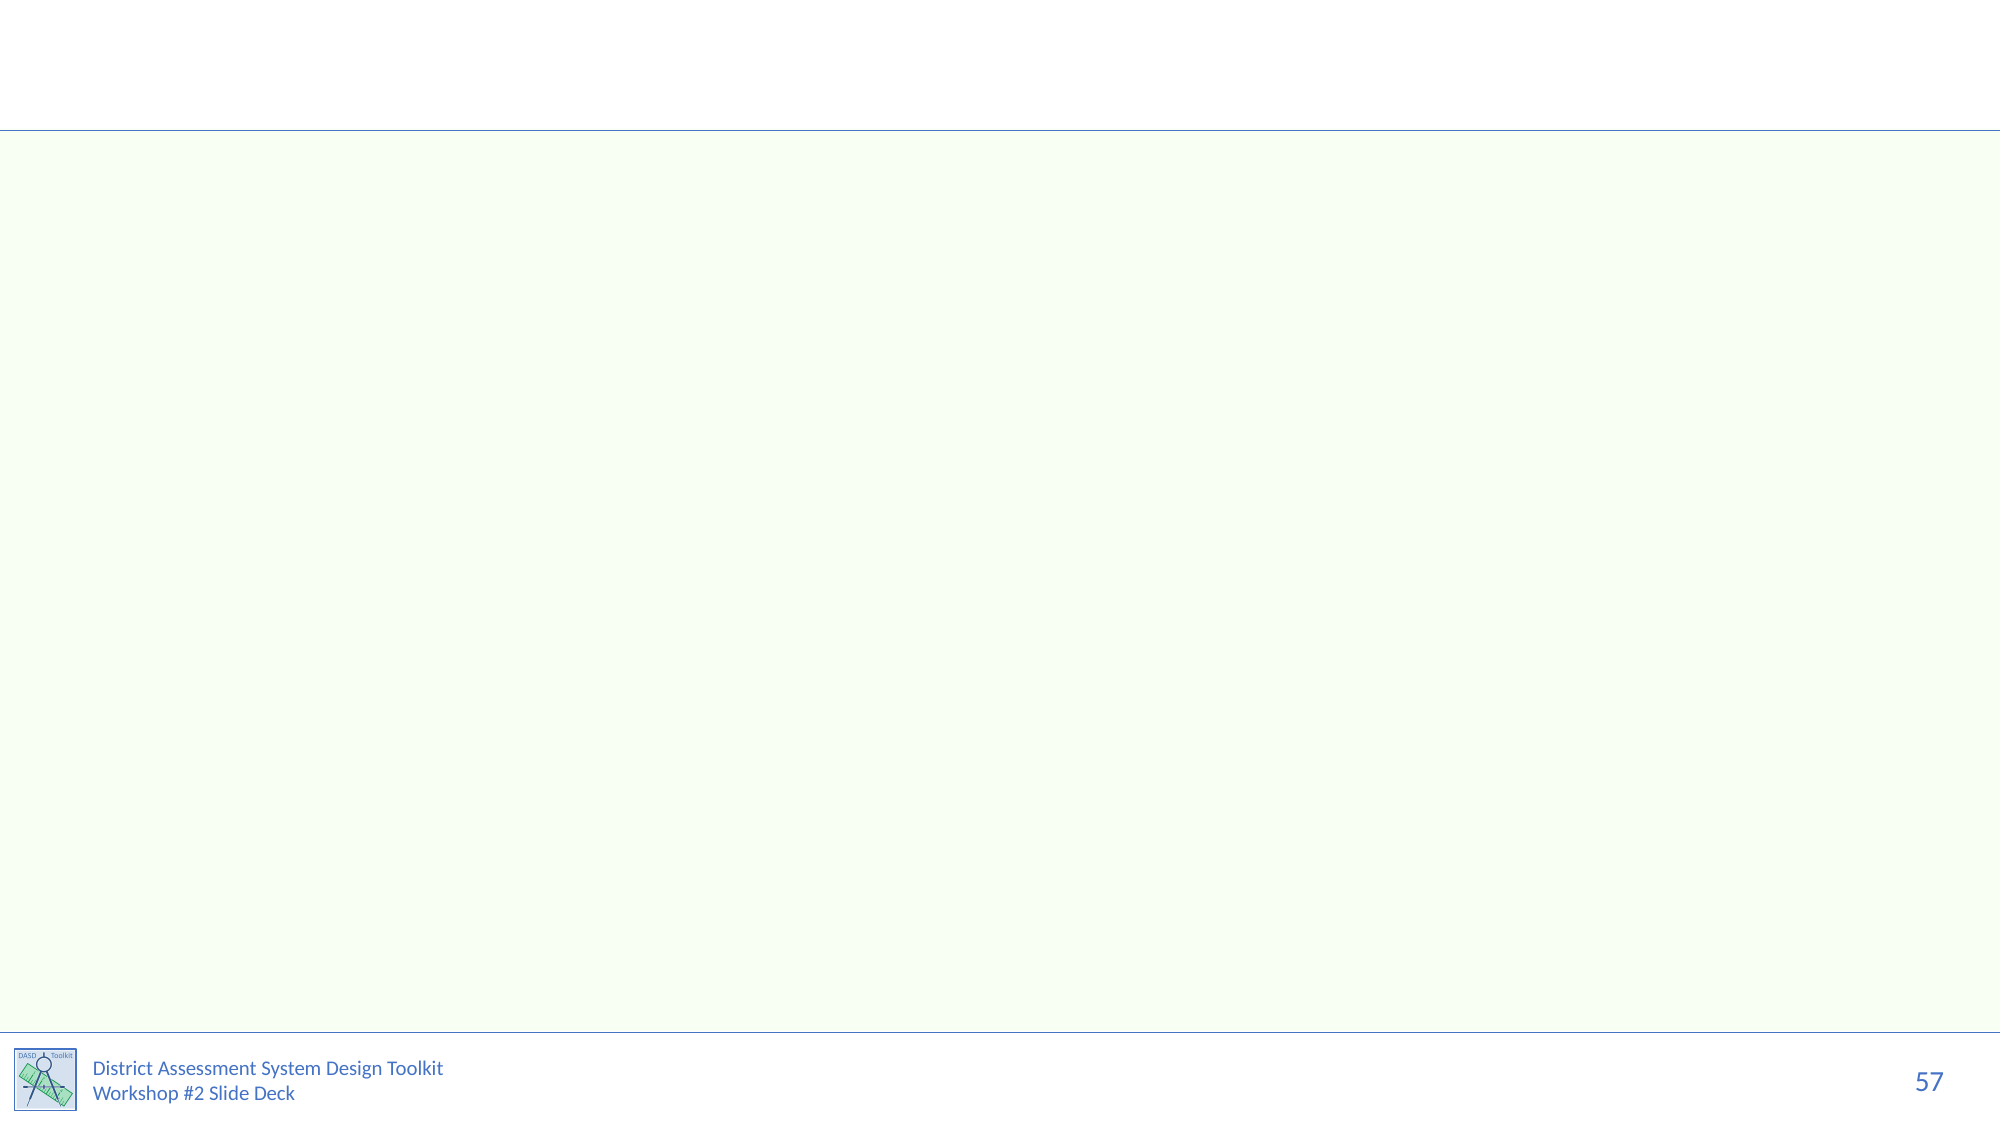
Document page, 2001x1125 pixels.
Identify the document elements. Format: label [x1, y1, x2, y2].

picture [15, 1050, 75, 1110]
